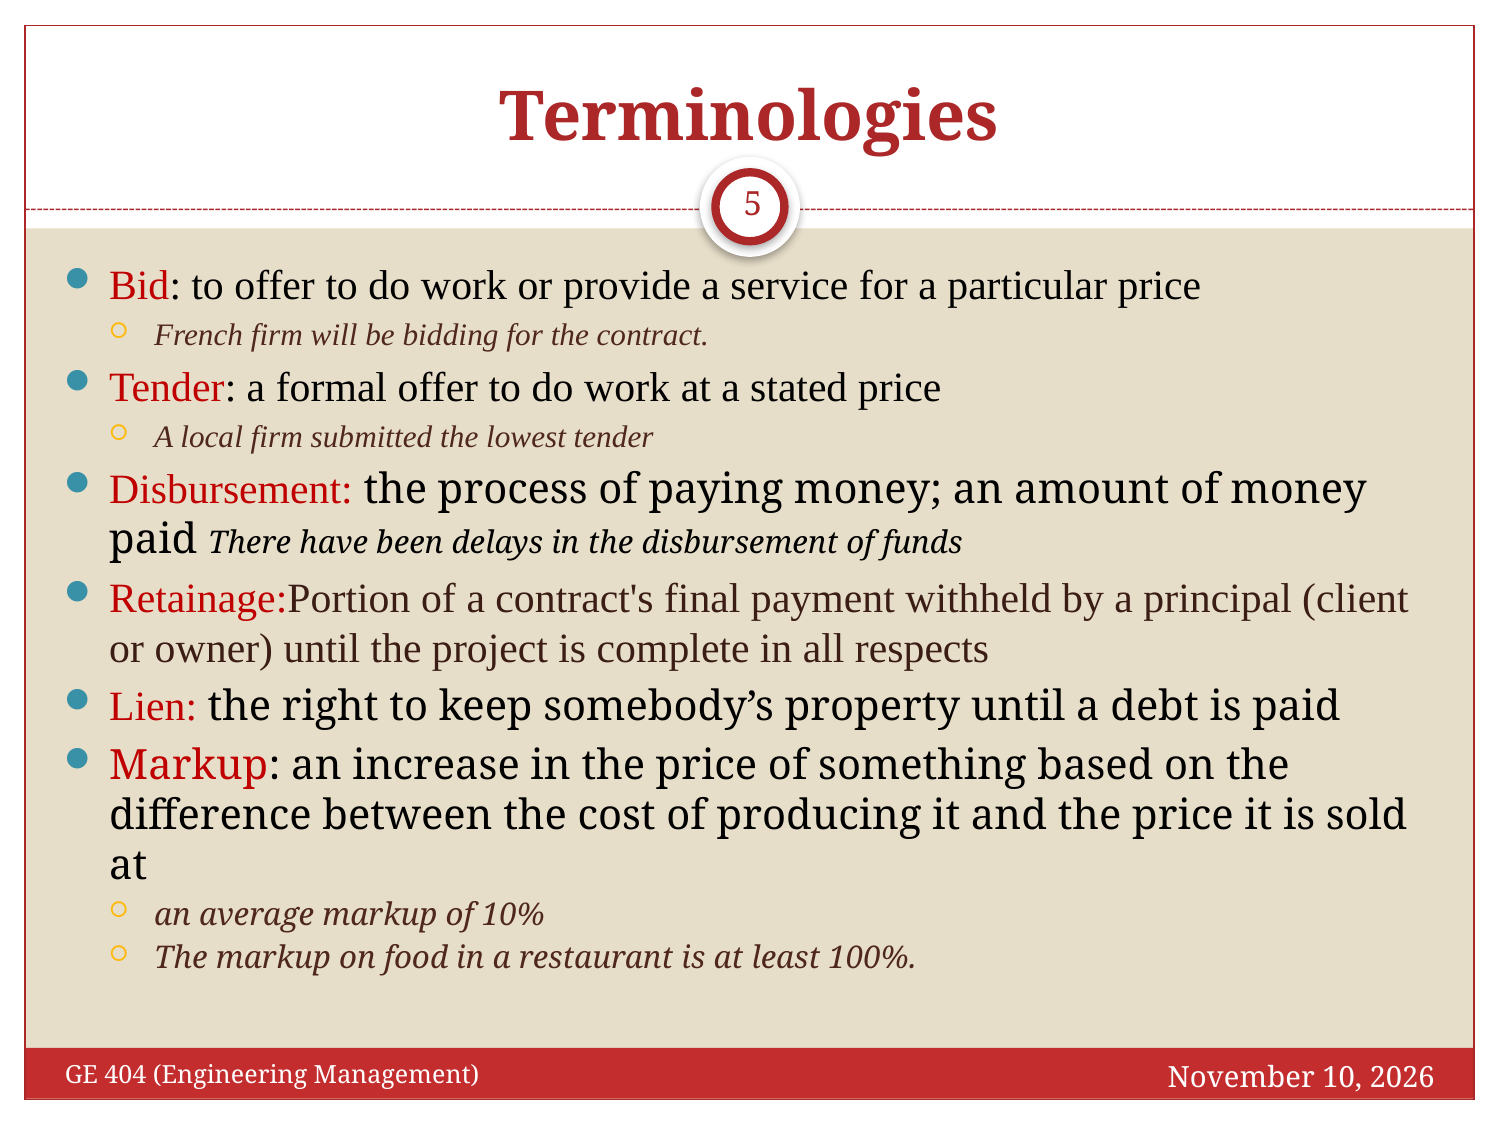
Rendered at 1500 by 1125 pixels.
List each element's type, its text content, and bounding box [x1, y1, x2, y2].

slide_number 5 [715, 168, 791, 241]
title Terminologies [49, 37, 1450, 162]
footer GE 404 (Engineering Management) [50, 1051, 638, 1112]
list Bid: to offer to do work or provide a service for a particular price French firm will be bidding for the contract. Tender: a formal offer to do work at a stated price A local firm submitted the lowest tender Disbursement: the process of paying money; an amount of money paid There have been delays in the disbursement of funds Retainage:Portion of a contract's final payment withheld by a principal (client or owner) until the project is complete in all respects Lien: the right to keep somebody’s property until a debt is paid Markup: an increase in the price of something based on the difference between the cost of producing it and the price it is sold at an average markup of 10% The markup on food in a restaurant is at least 100%. [49, 250, 1445, 1001]
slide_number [950, 1050, 1450, 1111]
